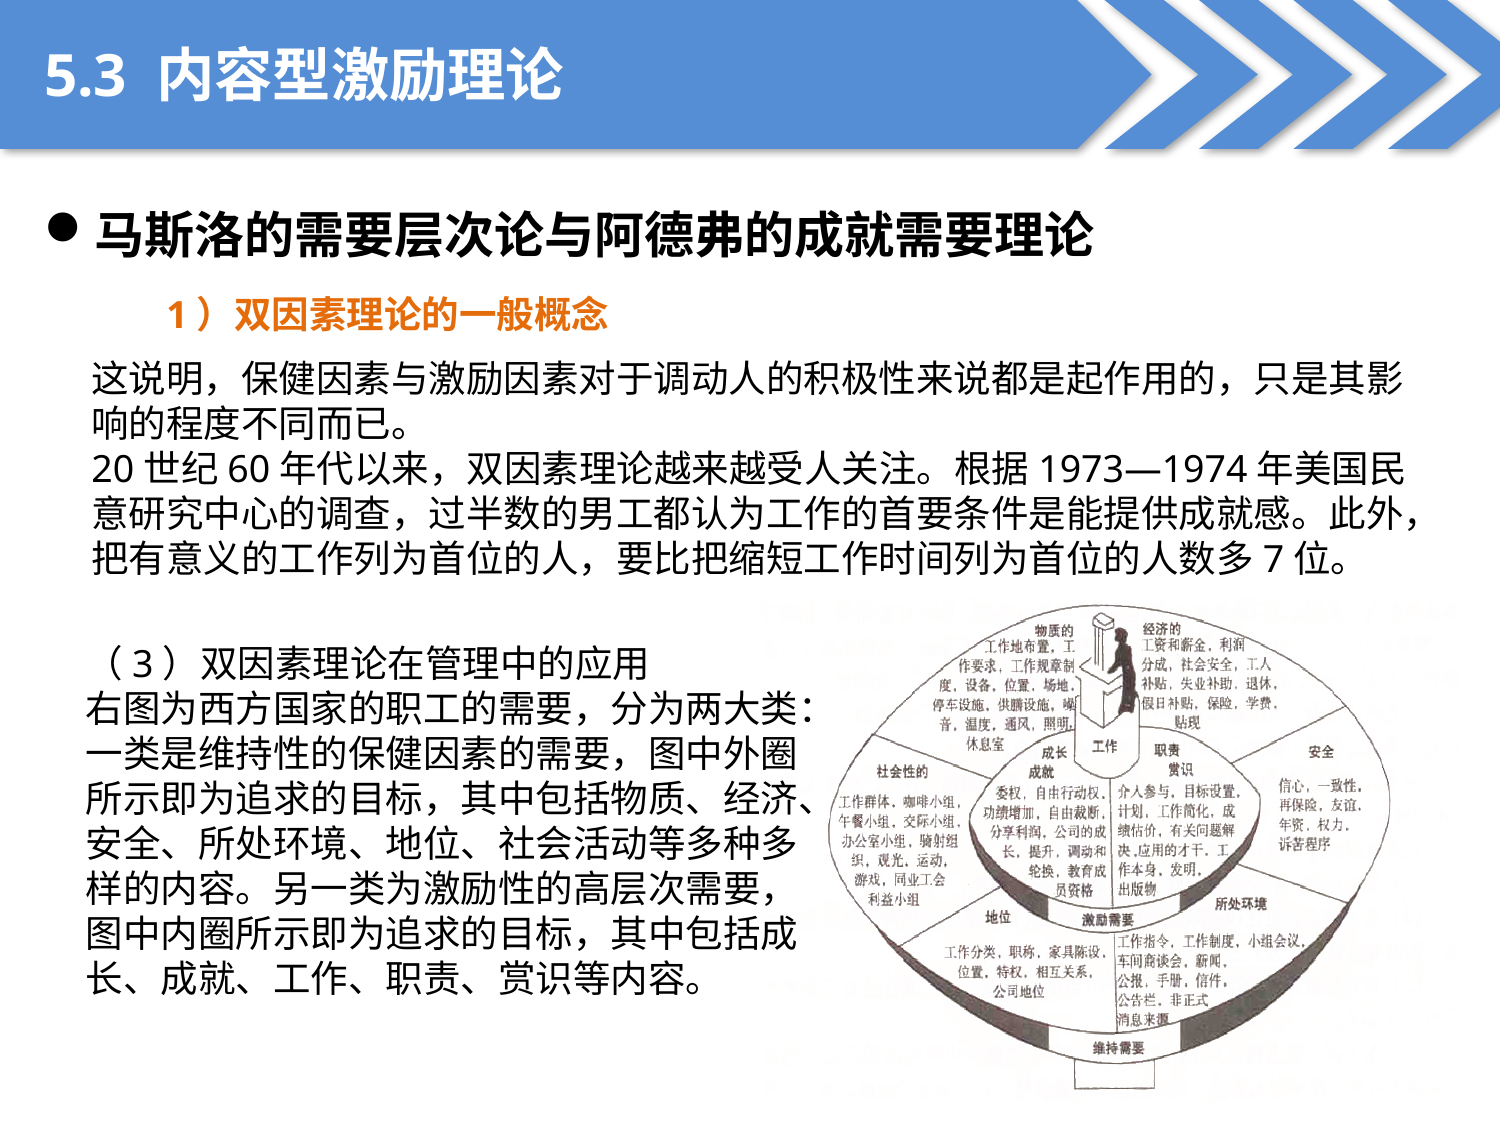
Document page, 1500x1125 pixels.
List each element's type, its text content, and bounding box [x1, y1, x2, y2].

text_box 5.3 内容型激励理论 [29, 30, 580, 116]
picture [741, 597, 1471, 1107]
text_box 1）双因素理论的一般概念 [76, 283, 1424, 344]
text_box （3）双因素理论在管理中的应用 右图为西方国家的职工的需要，分为两大类：一类是维持性的保健因素的需要，图中外圈所示即为追求的目标，其中包括物质、经济、安全、所处环境、地位、社会活动等多种多样的内容。另一类为激励性的高层次需要，图中内圈所示即为追求的目标，其中包括成长、成就、工作、职责、赏识等内容。 [70, 632, 736, 1008]
text_box 马斯洛的需要层次论与阿德弗的成就需要理论 [29, 196, 1176, 271]
text_box 这说明，保健因素与激励因素对于调动人的积极性来说都是起作用的，只是其影响的程度不同而已。 20世纪60年代以来，双因素理论越来越受人关注。根据1973—1974年美国民意研究中心的调查，过半数的男工都认为工作的首要条件是能提供成就感。此外，把有意义的工作列为首位的人，要比把缩短工作时间列为首位的人数多7位。 [76, 347, 1447, 588]
